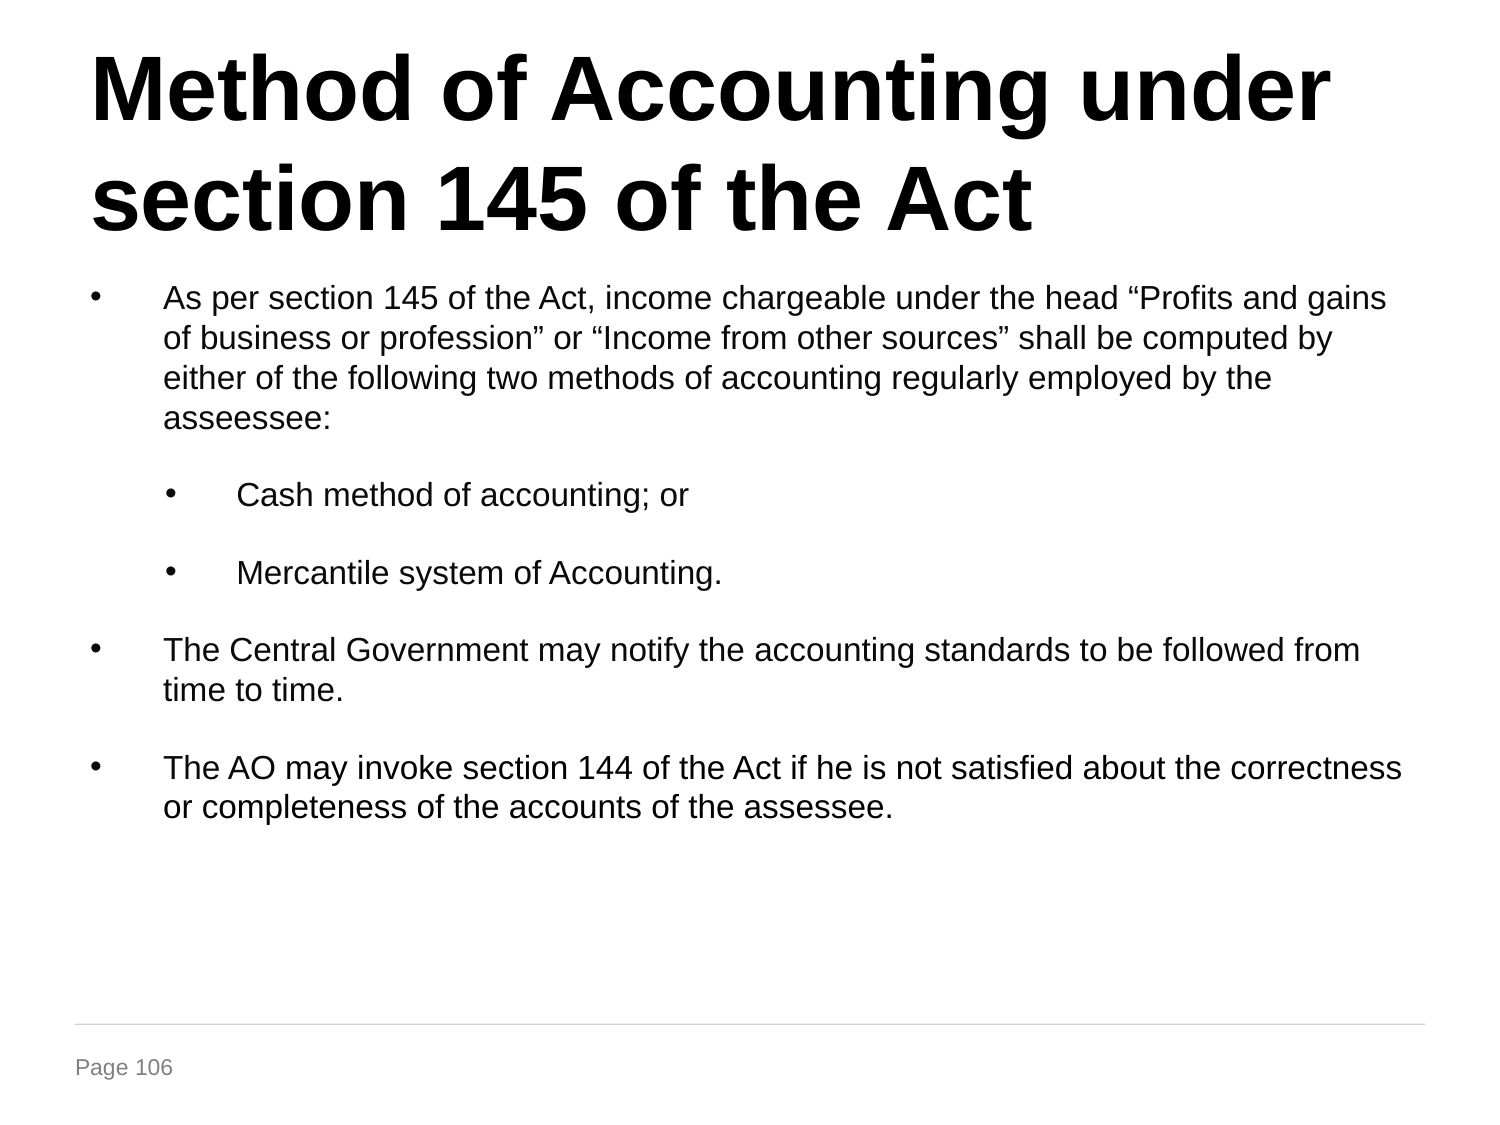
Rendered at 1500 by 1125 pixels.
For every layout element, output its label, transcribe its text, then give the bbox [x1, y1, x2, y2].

list As per section 145 of the Act, income chargeable under the head “Profits and gains of business or profession” or “Income from other sources” shall be computed by either of the following two methods of accounting regularly employed by the asseessee: Cash method of accounting; or Mercantile system of Accounting. The Central Government may notify the accounting standards to be followed from time to time. The AO may invoke section 144 of the Act if he is not satisfied about the correctness or completeness of the accounts of the assessee. [75, 268, 1425, 1012]
title Method of Accounting under section 145 of the Act [75, 45, 1425, 233]
